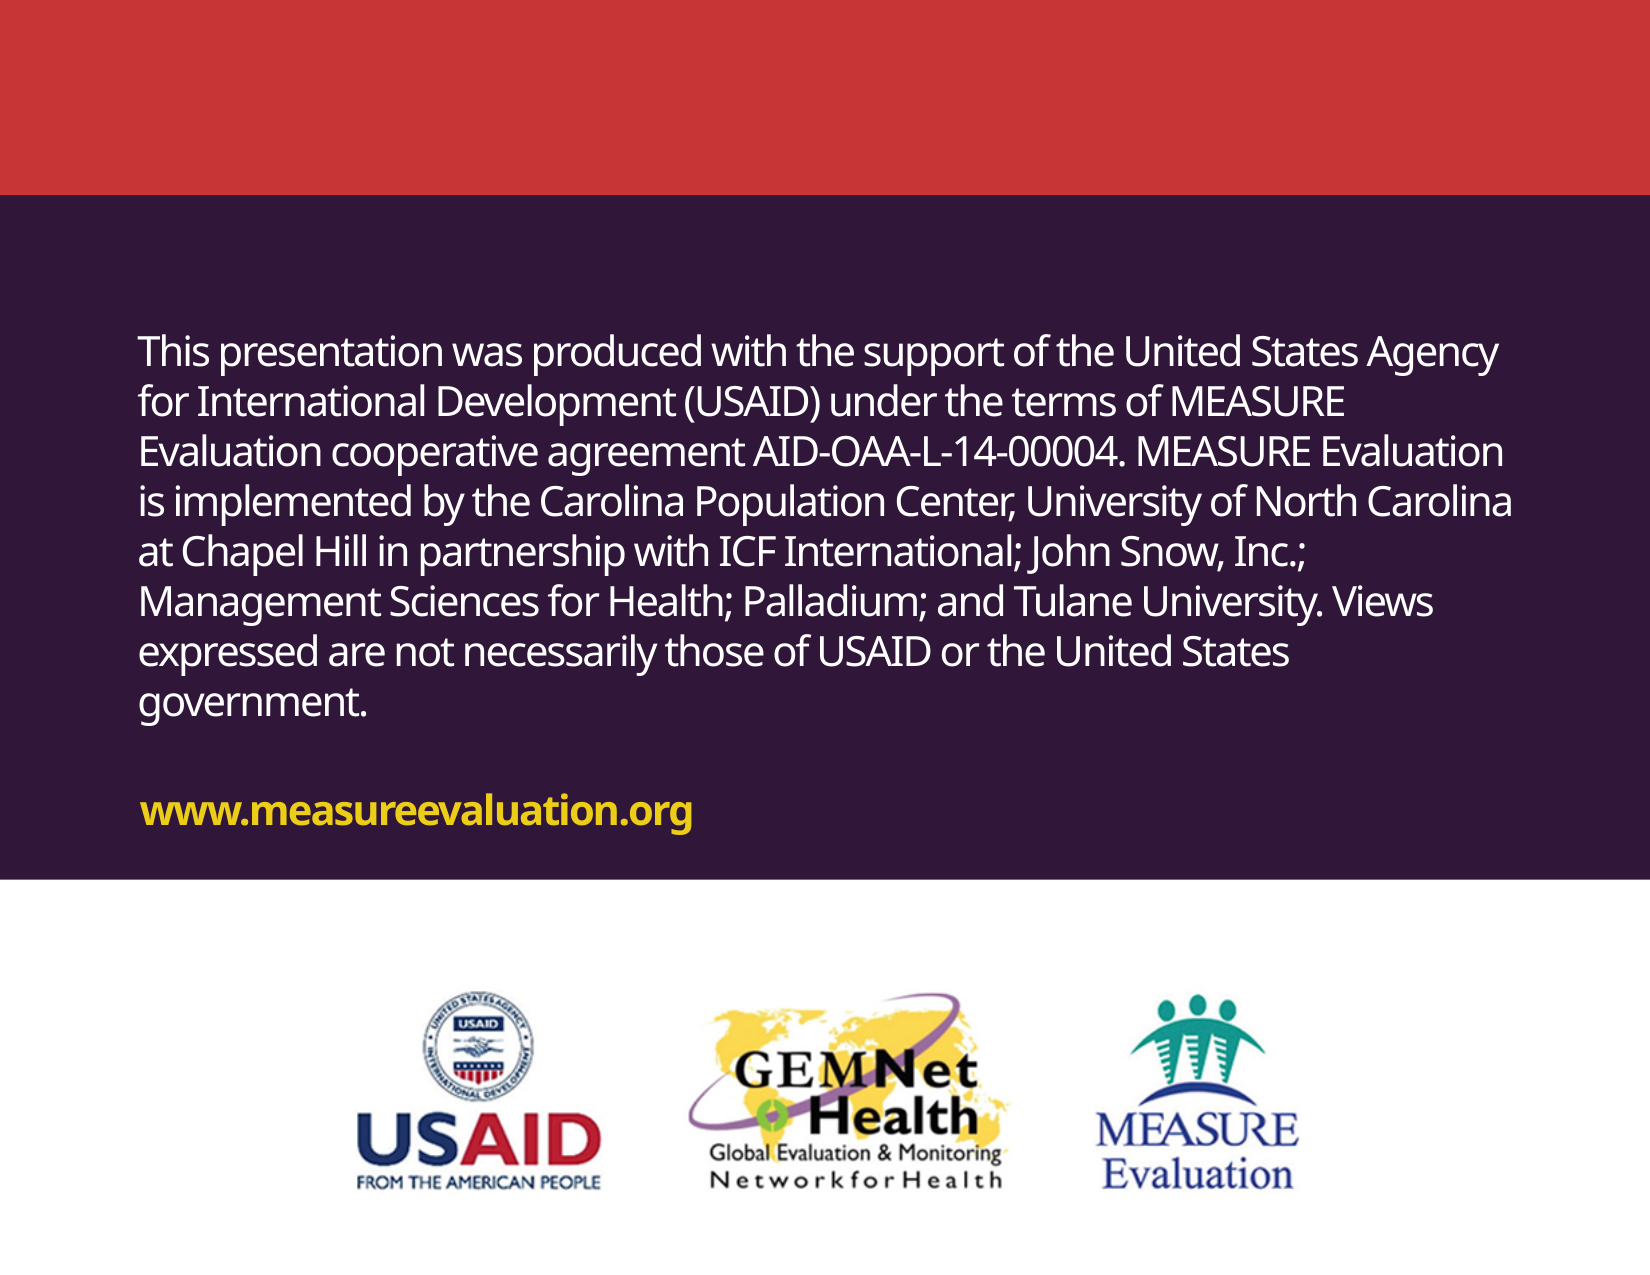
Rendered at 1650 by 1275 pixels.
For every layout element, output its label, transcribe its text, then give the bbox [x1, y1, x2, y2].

text_box [0, 0, 1650, 196]
text_box This presentation was produced with the support of the United States Agency for International Development (USAID) under the terms of MEASURE Evaluation cooperative agreement AID-OAA-L-14-00004. MEASURE Evaluation is implemented by the Carolina Population Center, University of North Carolina at Chapel Hill in partnership with ICF International; John Snow, Inc.; Management Sciences for Health; Palladium; and Tulane University. Views expressed are not necessarily those of USAID or the United States government. www.measureevaluation.org [137, 324, 1513, 834]
picture [348, 985, 1302, 1197]
text_box [0, 196, 1650, 880]
